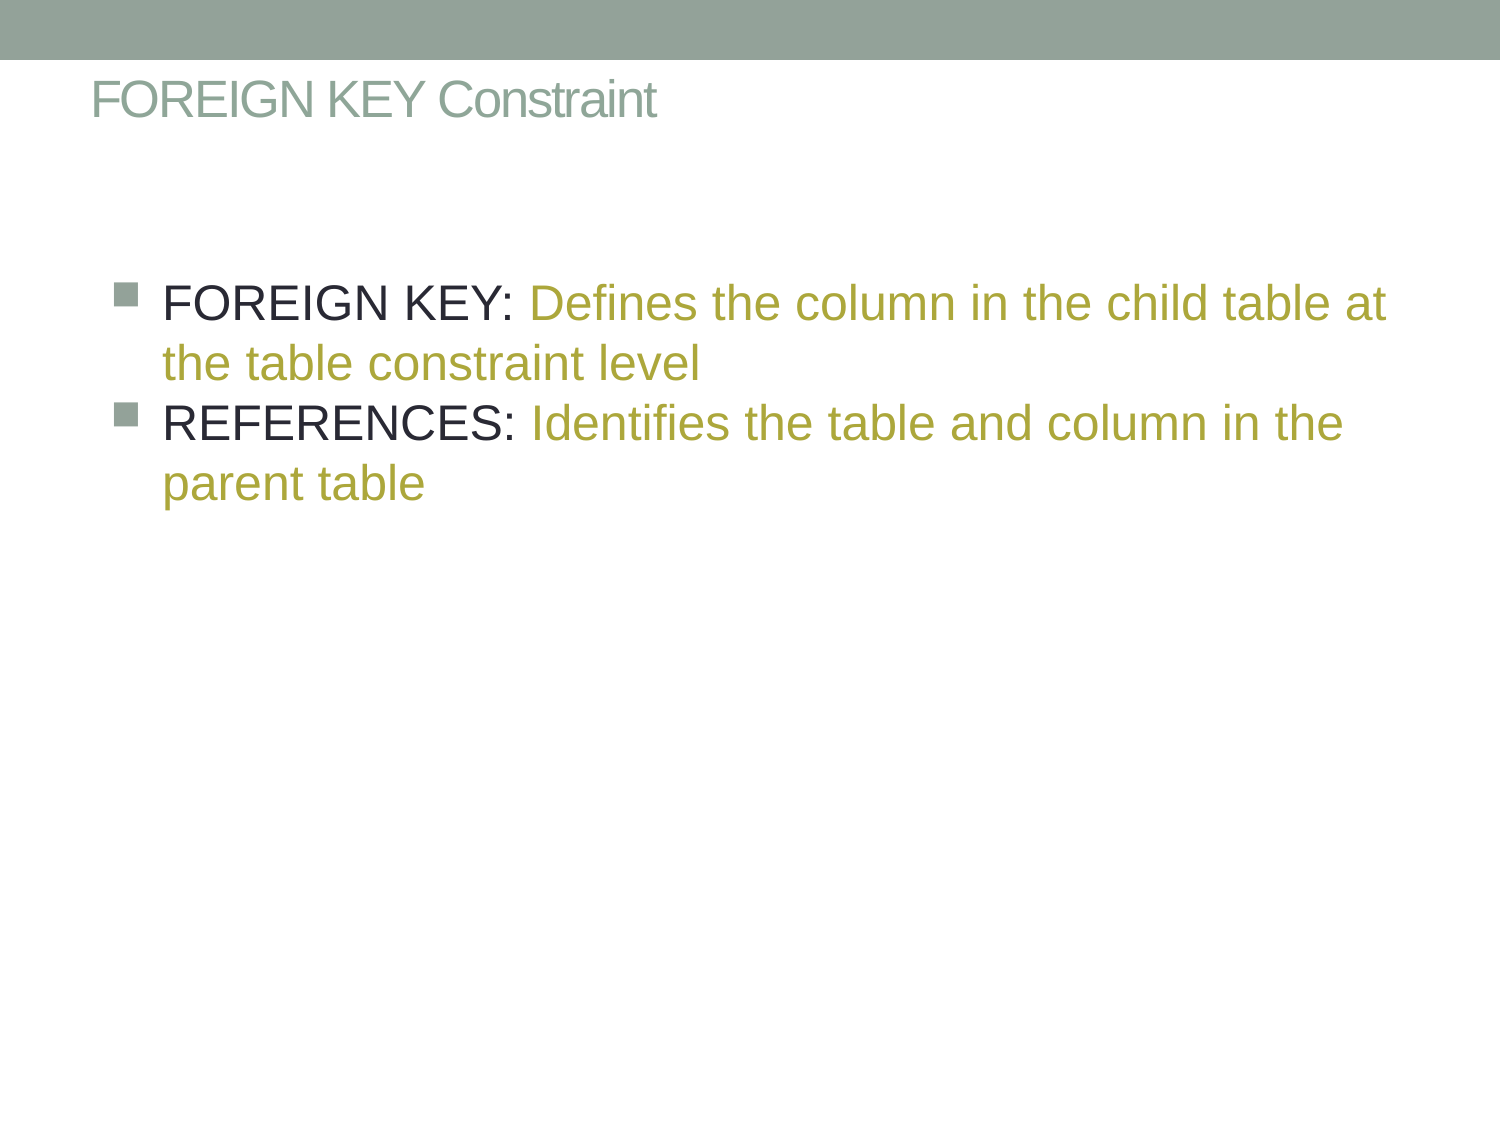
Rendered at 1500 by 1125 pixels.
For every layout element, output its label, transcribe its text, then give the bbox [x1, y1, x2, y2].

list FOREIGN KEY: Defines the column in the child table at the table constraint level REFERENCES: Identifies the table and column in the parent table [75, 262, 1425, 1038]
title FOREIGN KEY Constraint Keywords [75, 56, 1425, 262]
